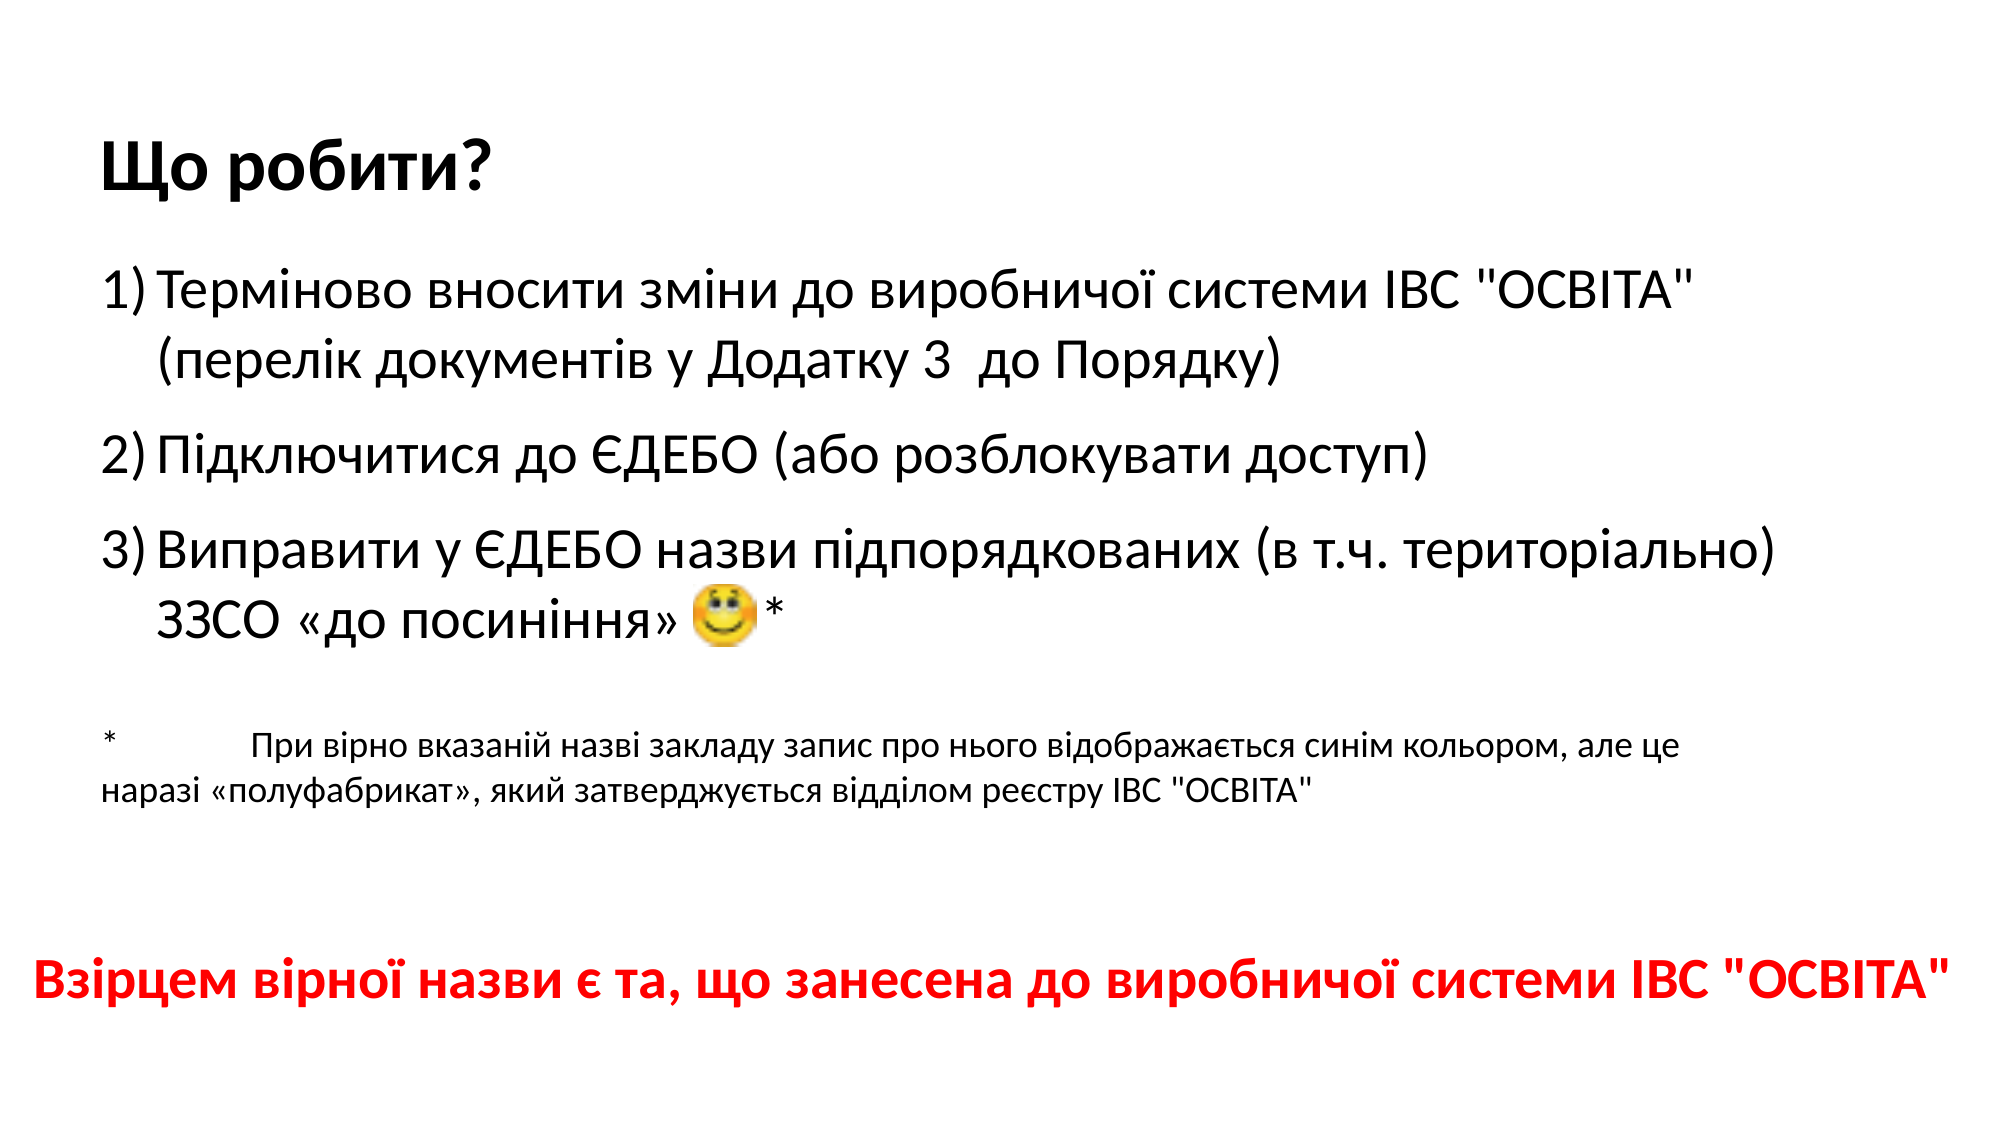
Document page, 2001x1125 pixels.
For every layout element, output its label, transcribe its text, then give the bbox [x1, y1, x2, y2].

text_box Взірцем вірної назви є та, що занесена до виробничої системи ІВС "ОСВІТА" [0, 932, 2000, 1018]
text_box Що робити? Терміново вносити зміни до виробничої системи ІВС "ОСВІТА" (перелік документів у Додатку 3 до Порядку) Підключитися до ЄДЕБО (або розблокувати доступ) Виправити у ЄДЕБО назви підпорядкованих (в т.ч. територіально) ЗЗСО «до посиніння» * * При вірно вказаній назві закладу запис про нього відображається синім кольором, але це наразі «полуфабрикат», який затверджується відділом реєстру ІВС "ОСВІТА" [85, 107, 1800, 818]
picture [693, 584, 757, 647]
